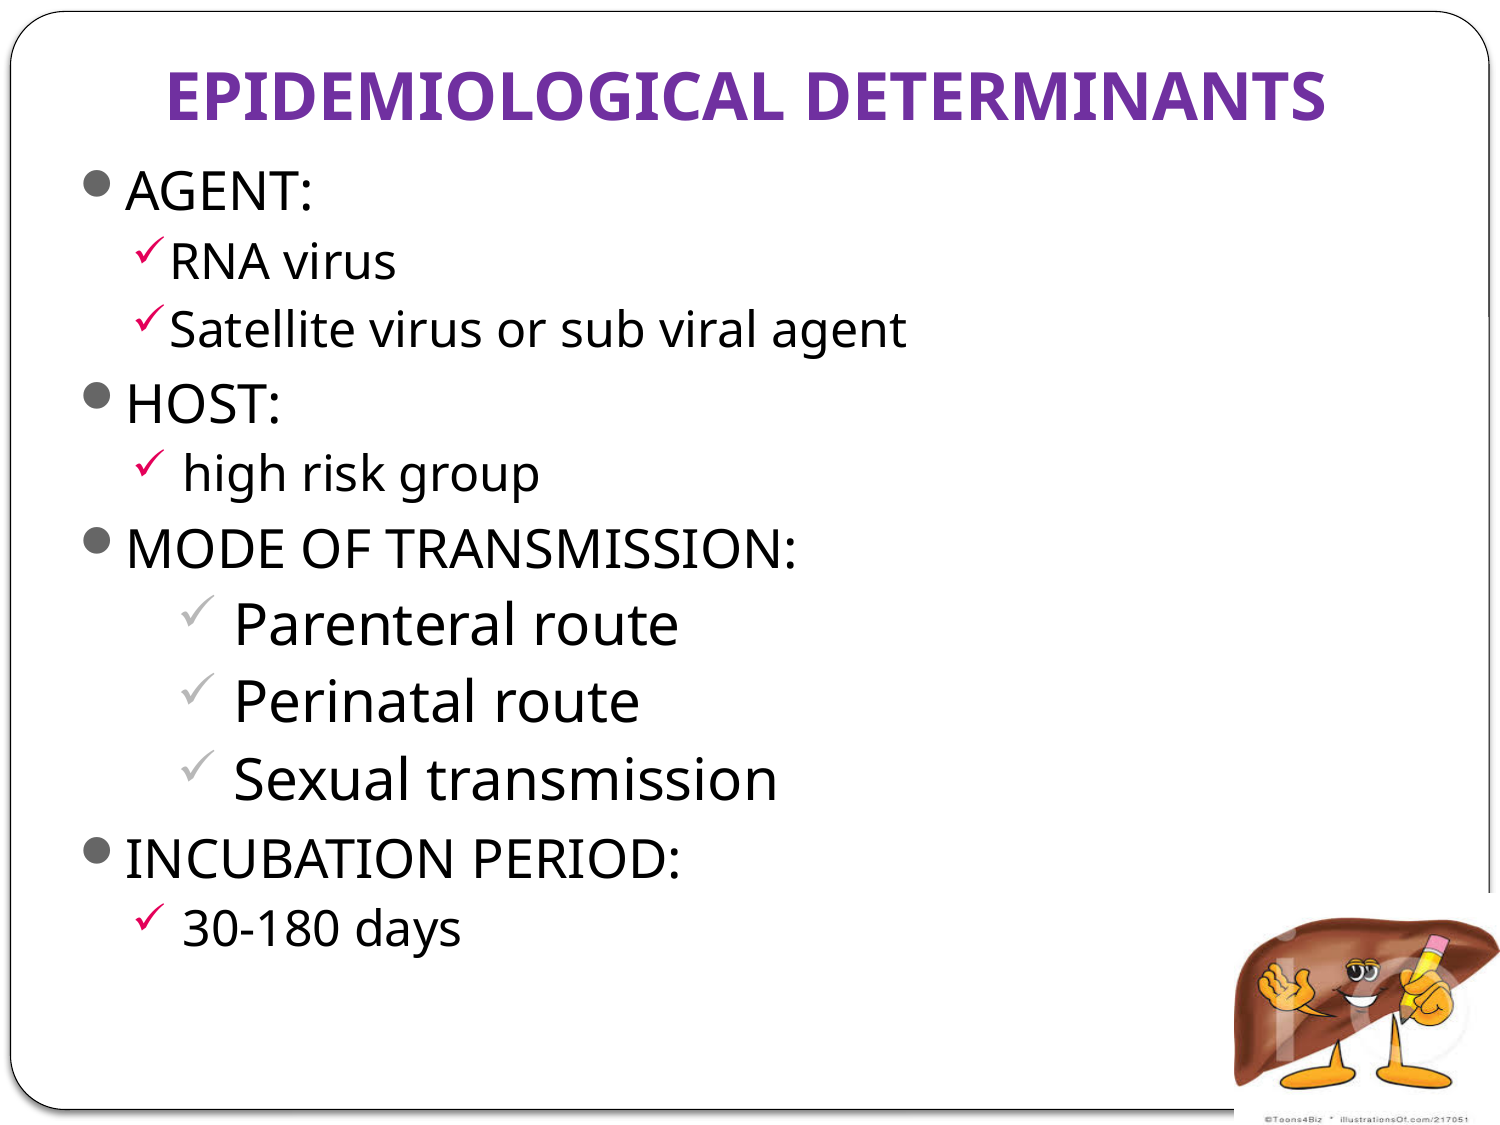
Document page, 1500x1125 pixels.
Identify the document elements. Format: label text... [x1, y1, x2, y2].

list AGENT: RNA virus Satellite virus or sub viral agent HOST: high risk group MODE OF TRANSMISSION: Parenteral route Perinatal route Sexual transmission INCUBATION PERIOD: 30-180 days [64, 149, 1459, 1071]
title EPIDEMIOLOGICAL DETERMINANTS [150, 45, 1425, 149]
picture [1234, 892, 1500, 1125]
